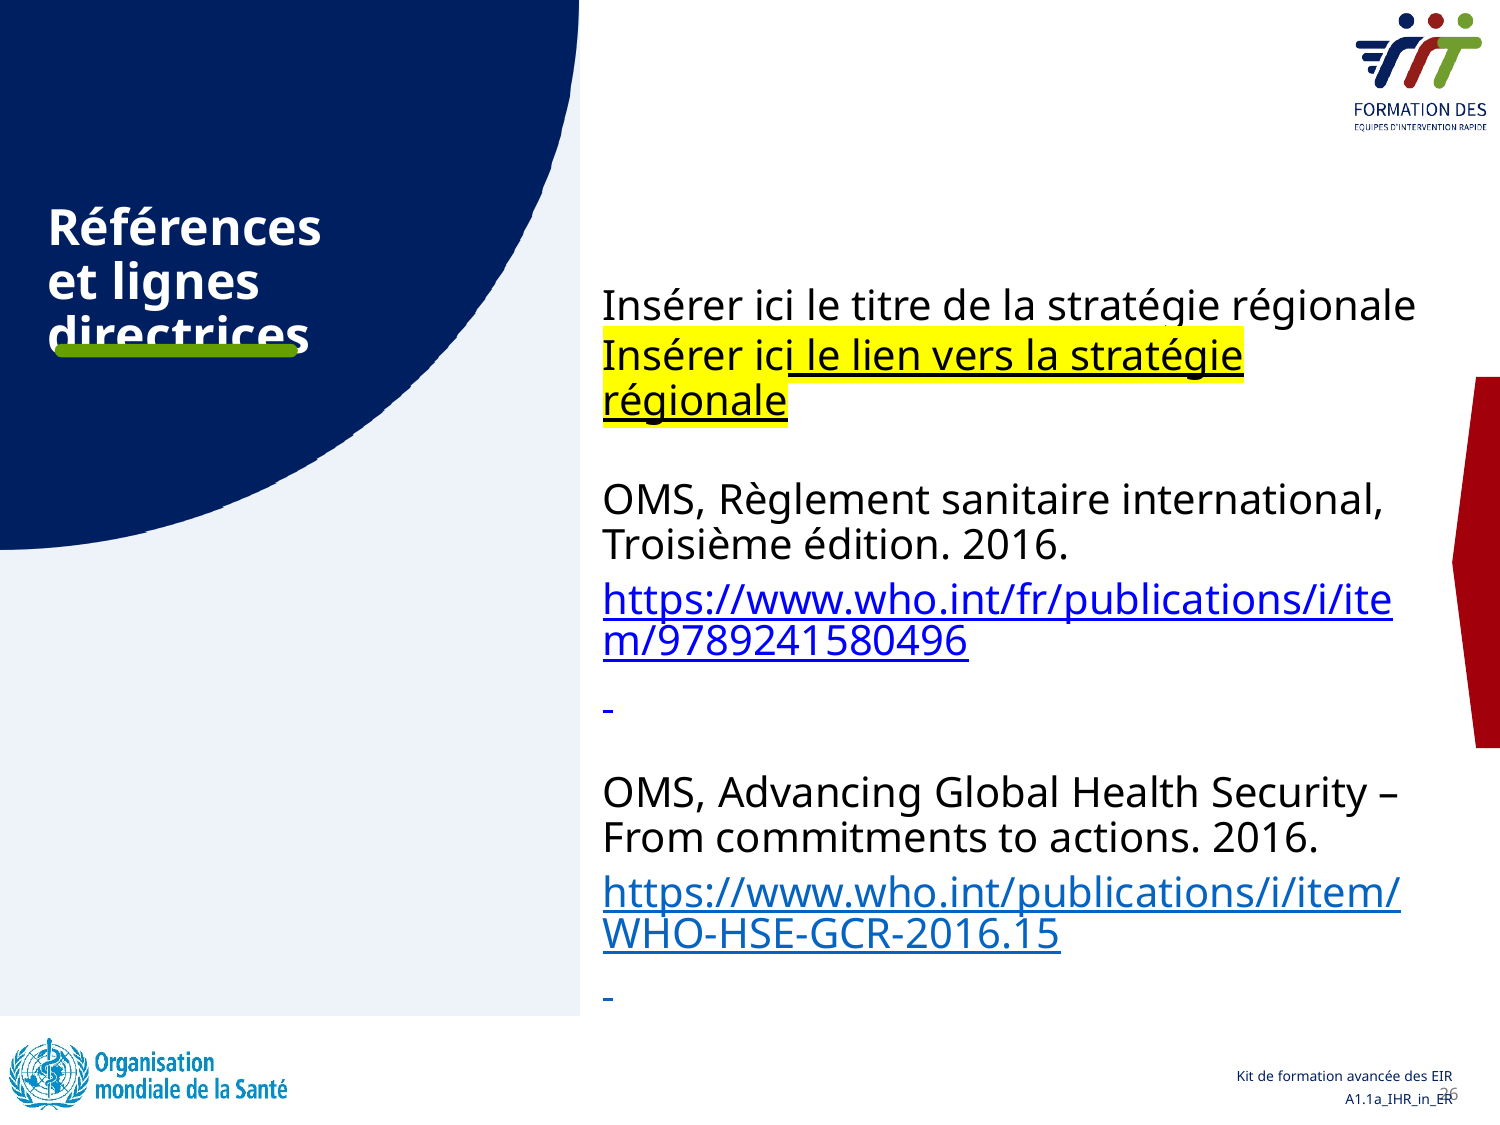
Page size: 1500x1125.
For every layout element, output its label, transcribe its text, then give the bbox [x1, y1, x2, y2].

picture [0, 0, 580, 1018]
text_box Insérer ici le titre de la stratégie régionale Insérer ici le lien vers la stratégie régionale OMS, Règlement sanitaire international, Troisième édition. 2016. https://www.who.int/fr/publications/i/item/9789241580496 OMS, Advancing Global Health Security – From commitments to actions. 2016. https://www.who.int/publications/i/item/WHO-HSE-GCR-2016.15 [595, 277, 1432, 1066]
picture [50, 1051, 56, 1060]
text_box [54, 343, 298, 358]
picture [9, 1038, 287, 1110]
picture [1354, 12, 1487, 132]
title Références et lignes directrices [32, 194, 526, 265]
